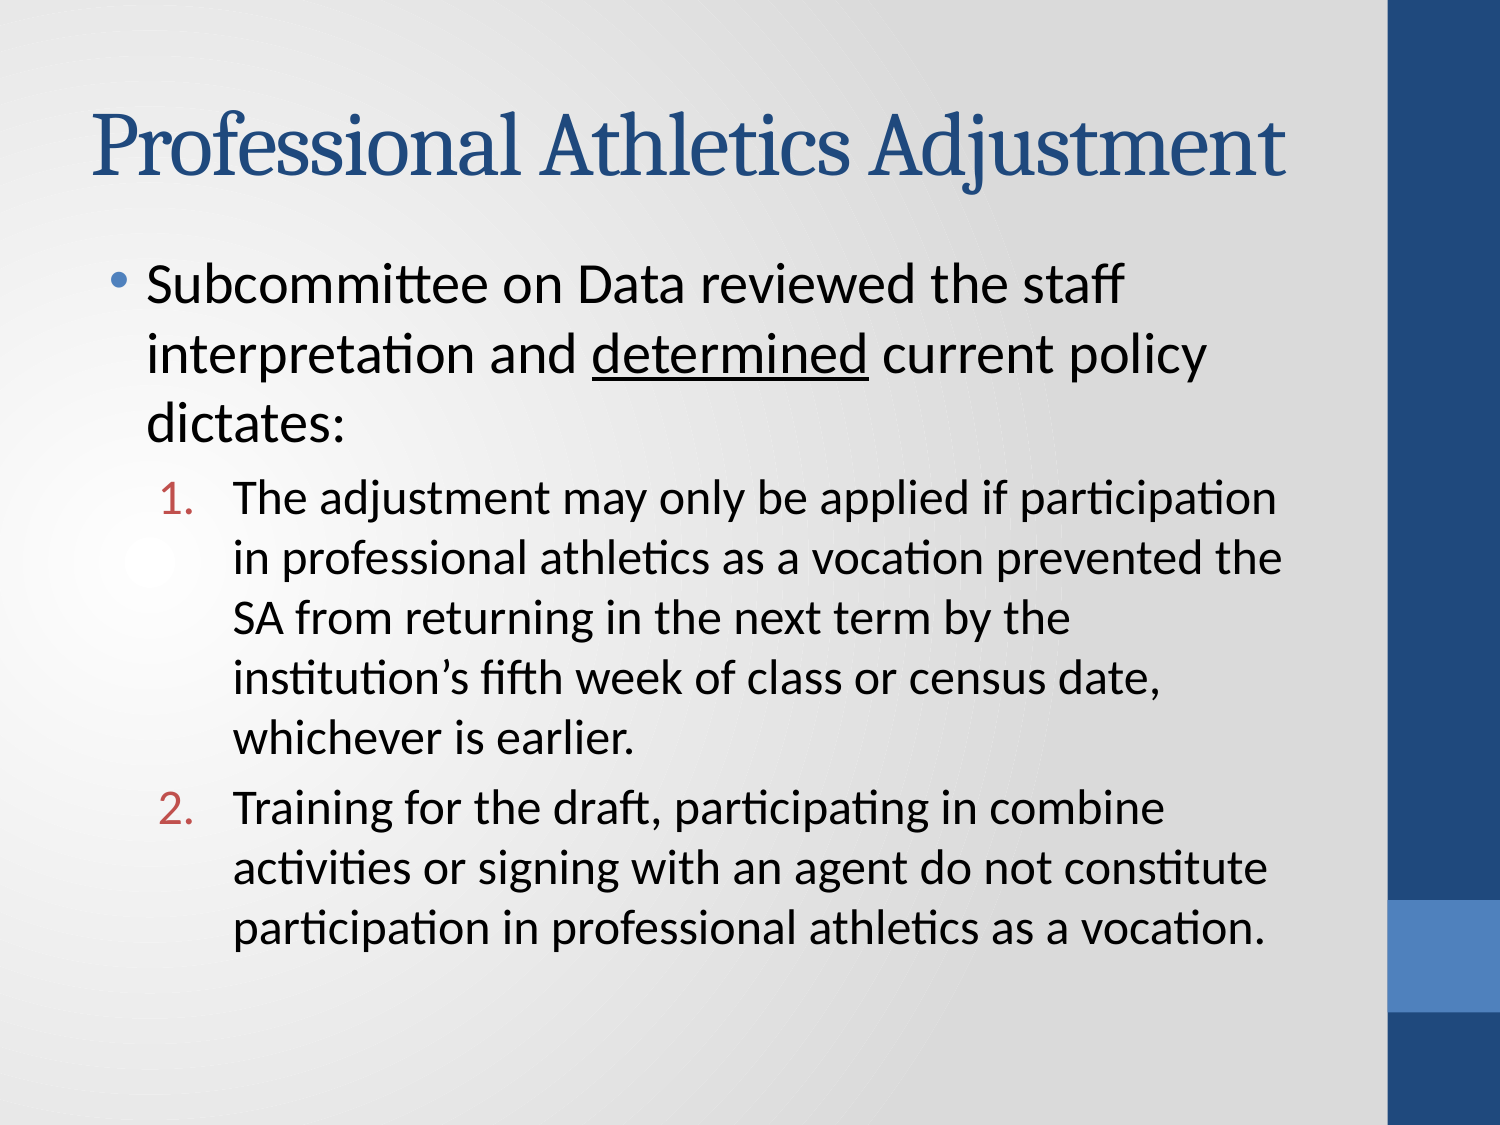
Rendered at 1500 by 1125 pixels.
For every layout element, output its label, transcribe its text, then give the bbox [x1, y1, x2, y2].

list Subcommittee on Data reviewed the staff interpretation and determined current policy dictates: The adjustment may only be applied if participation in professional athletics as a vocation prevented the SA from returning in the next term by the institution’s fifth week of class or census date, whichever is earlier. Training for the draft, participating in combine activities or signing with an agent do not constitute participation in professional athletics as a vocation. [75, 237, 1325, 1050]
title Professional Athletics Adjustment [75, 45, 1375, 233]
